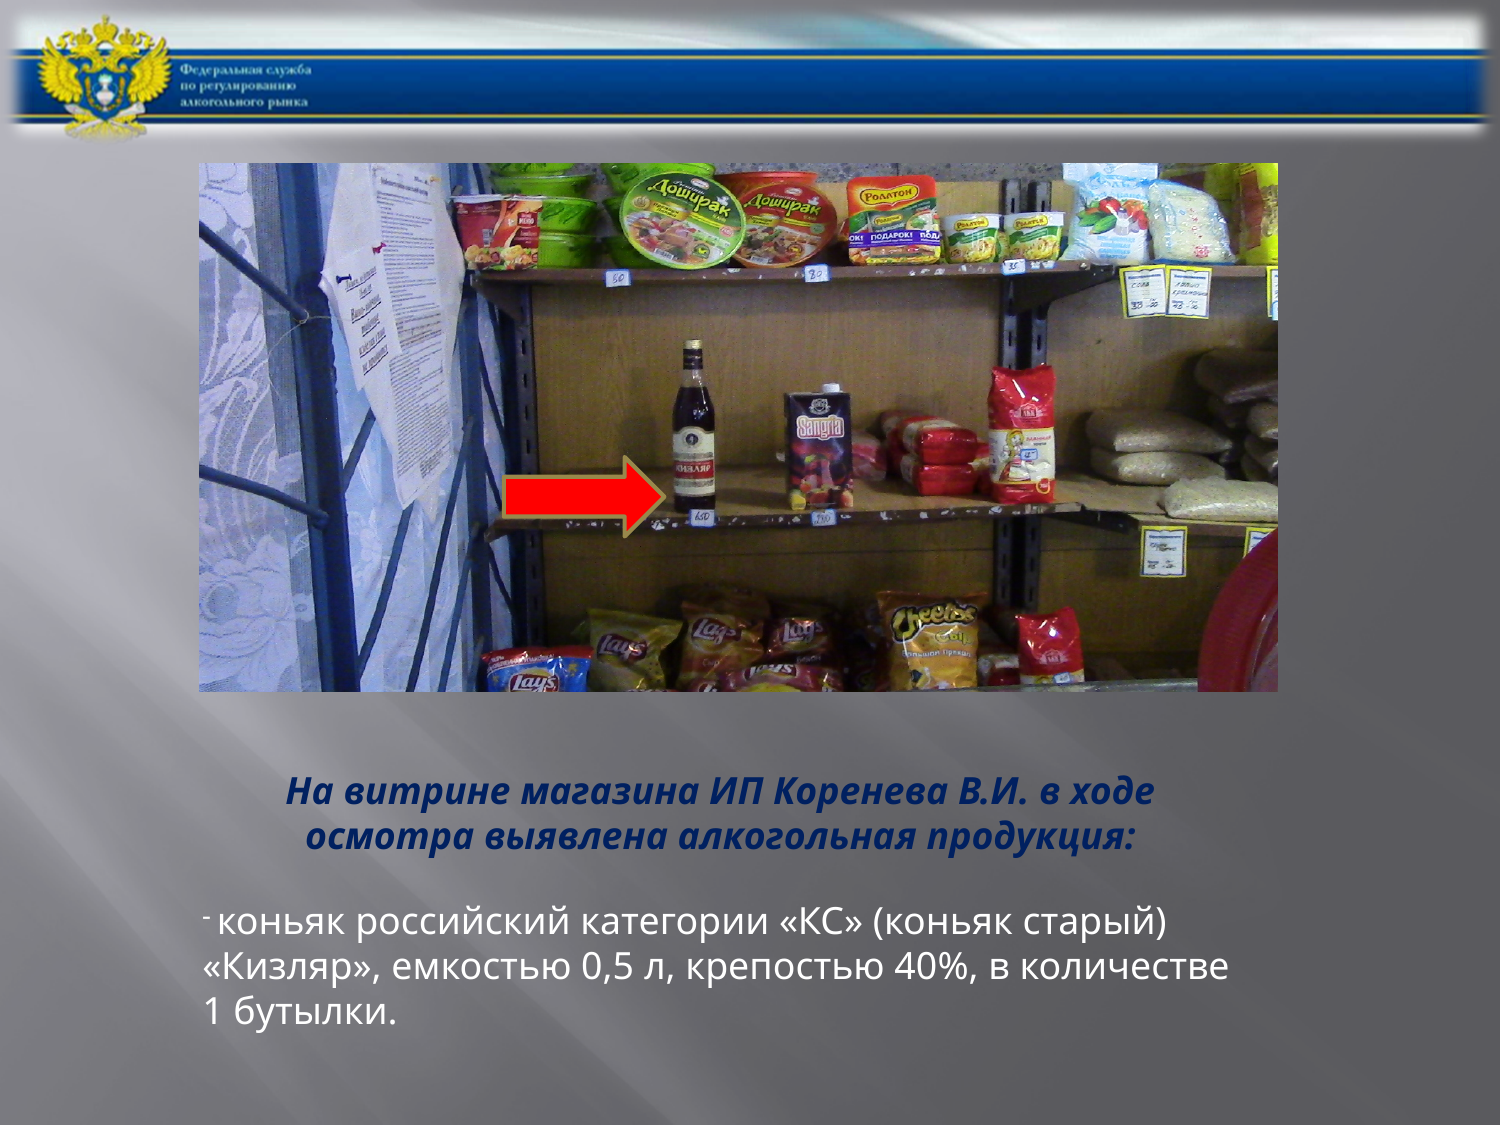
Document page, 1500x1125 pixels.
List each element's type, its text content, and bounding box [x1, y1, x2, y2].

picture [0, 0, 1500, 150]
text_box На витрине магазина ИП Коренева В.И. в ходе осмотра выявлена алкогольная продукция: коньяк российский категории «КС» (коньяк старый) «Кизляр», емкостью 0,5 л, крепостью 40%, в количестве 1 бутылки. [187, 714, 1254, 1040]
picture [198, 163, 1278, 692]
